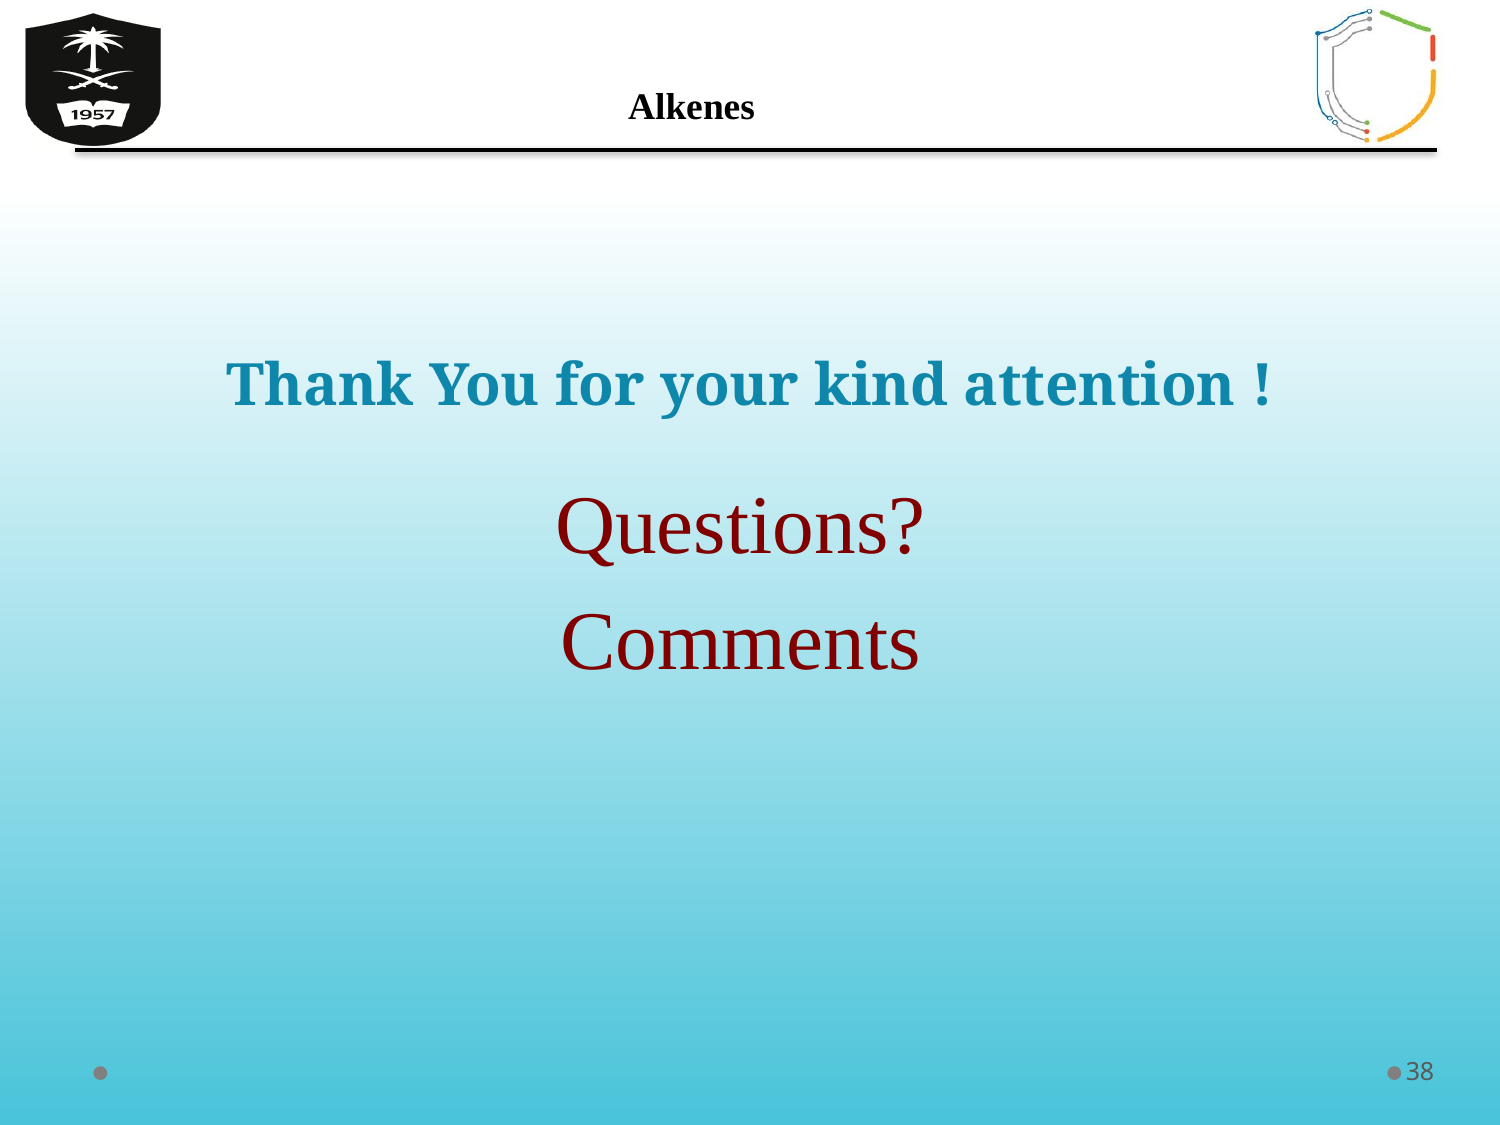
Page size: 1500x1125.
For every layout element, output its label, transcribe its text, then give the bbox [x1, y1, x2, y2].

text_box Alkenes [613, 74, 771, 135]
picture [24, 12, 163, 151]
subtitle Questions? Comments [437, 462, 1044, 776]
picture [1287, 0, 1463, 165]
slide_number 38 [1401, 1042, 1494, 1103]
title Thank You for your kind attention ! [112, 275, 1388, 425]
